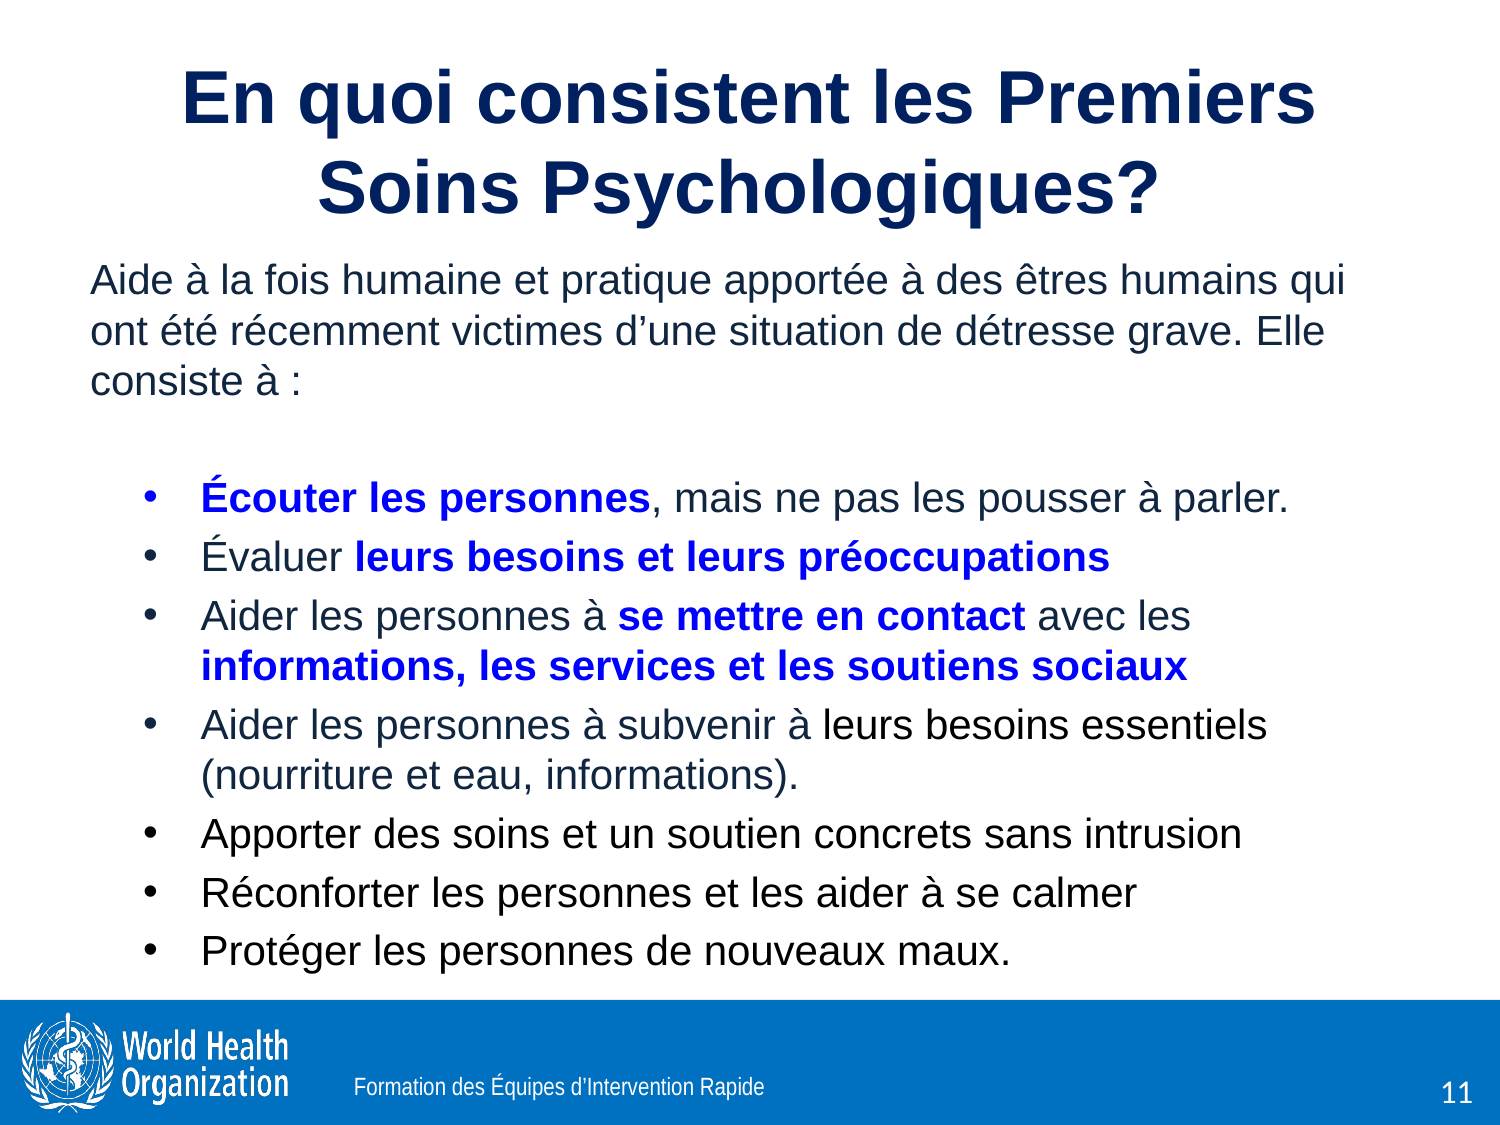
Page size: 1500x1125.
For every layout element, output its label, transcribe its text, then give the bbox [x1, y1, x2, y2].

picture [21, 1012, 288, 1113]
title En quoi consistent les Premiers Soins Psychologiques? [75, 45, 1425, 233]
list Aide à la fois humaine et pratique apportée à des êtres humains qui ont été récemment victimes d’une situation de détresse grave. Elle consiste à : Écouter les personnes, mais ne pas les pousser à parler. Évaluer leurs besoins et leurs préoccupations Aider les personnes à se mettre en contact avec les informations, les services et les soutiens sociaux Aider les personnes à subvenir à leurs besoins essentiels (nourriture et eau, informations). Apporter des soins et un soutien concrets sans intrusion Réconforter les personnes et les aider à se calmer Protéger les personnes de nouveaux maux. [75, 245, 1425, 988]
